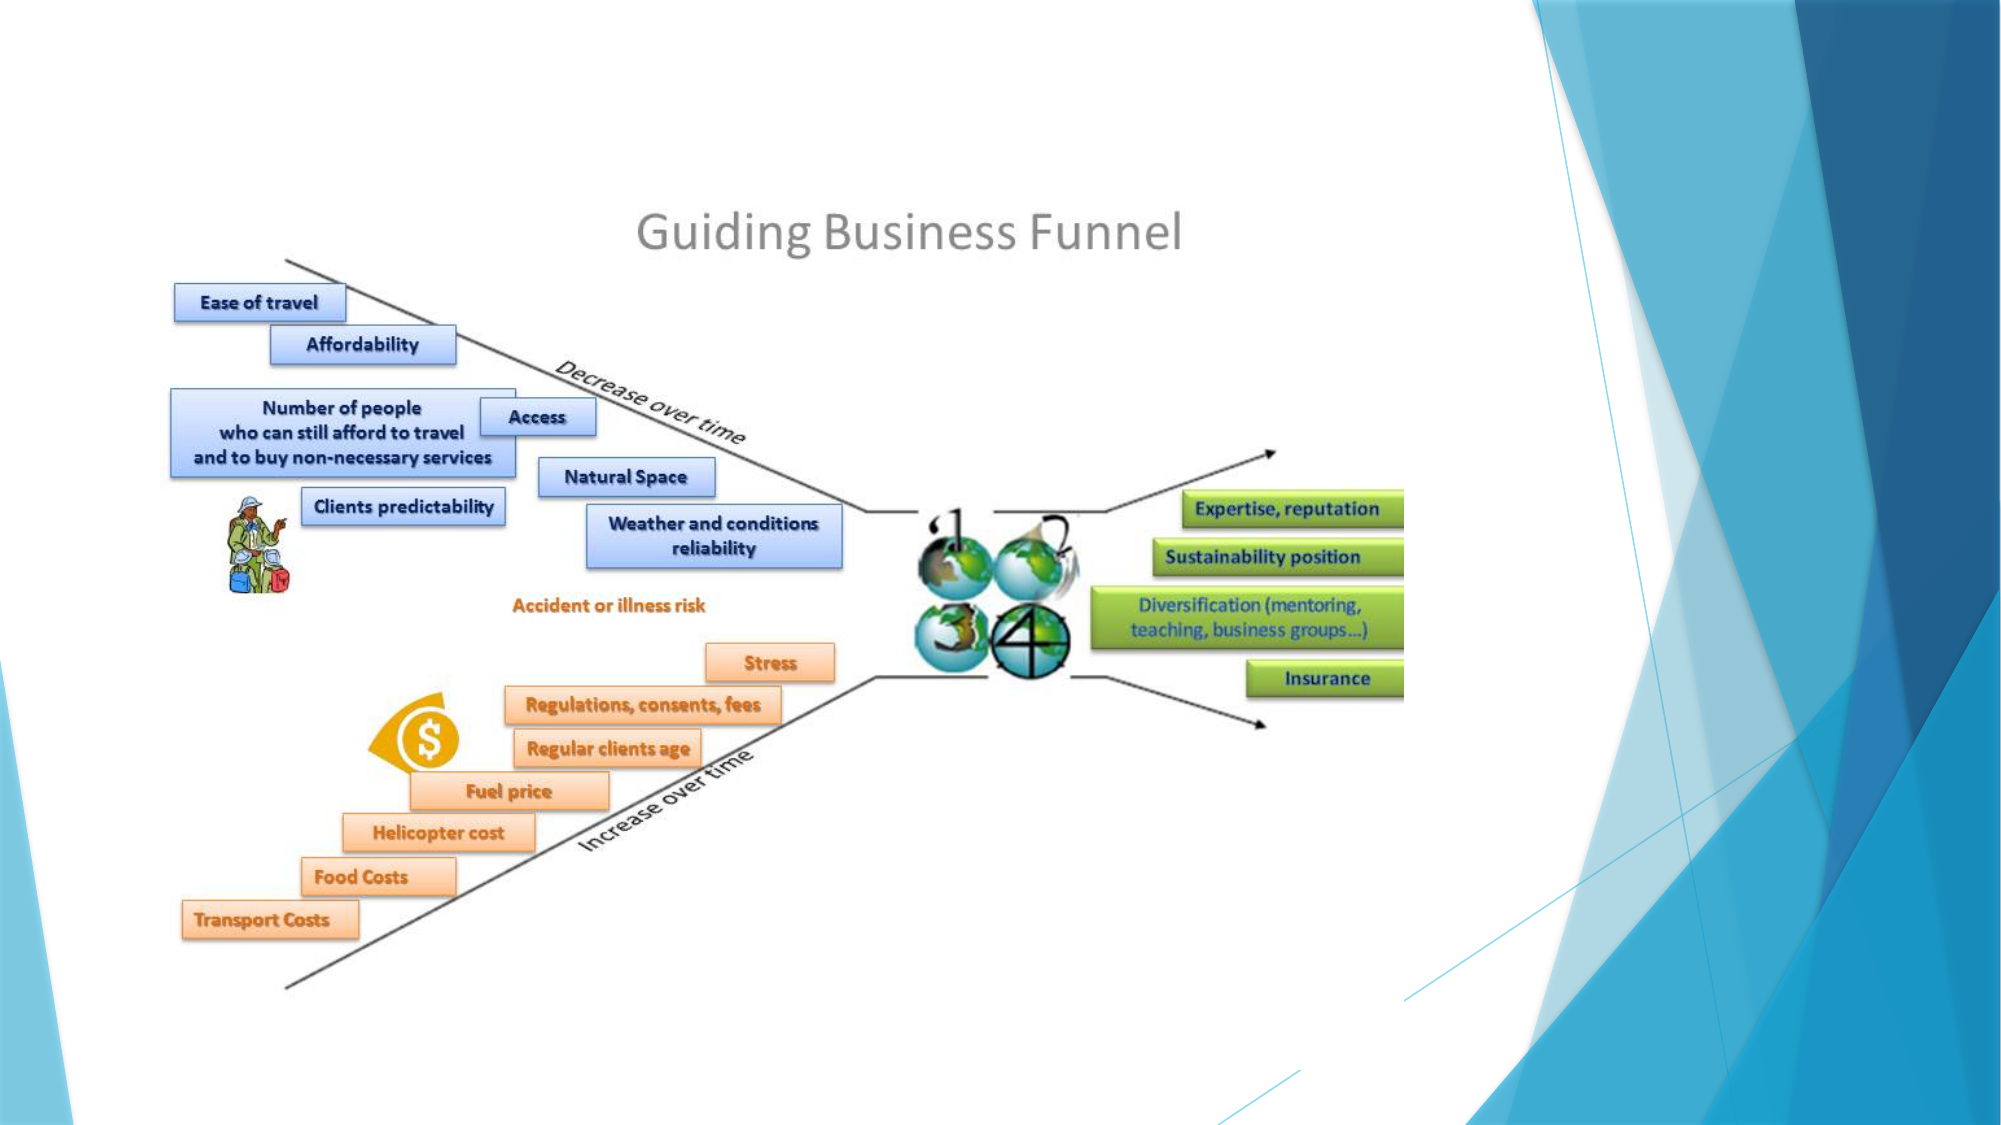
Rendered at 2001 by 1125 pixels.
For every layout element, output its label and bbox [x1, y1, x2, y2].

list [159, 134, 1404, 1070]
